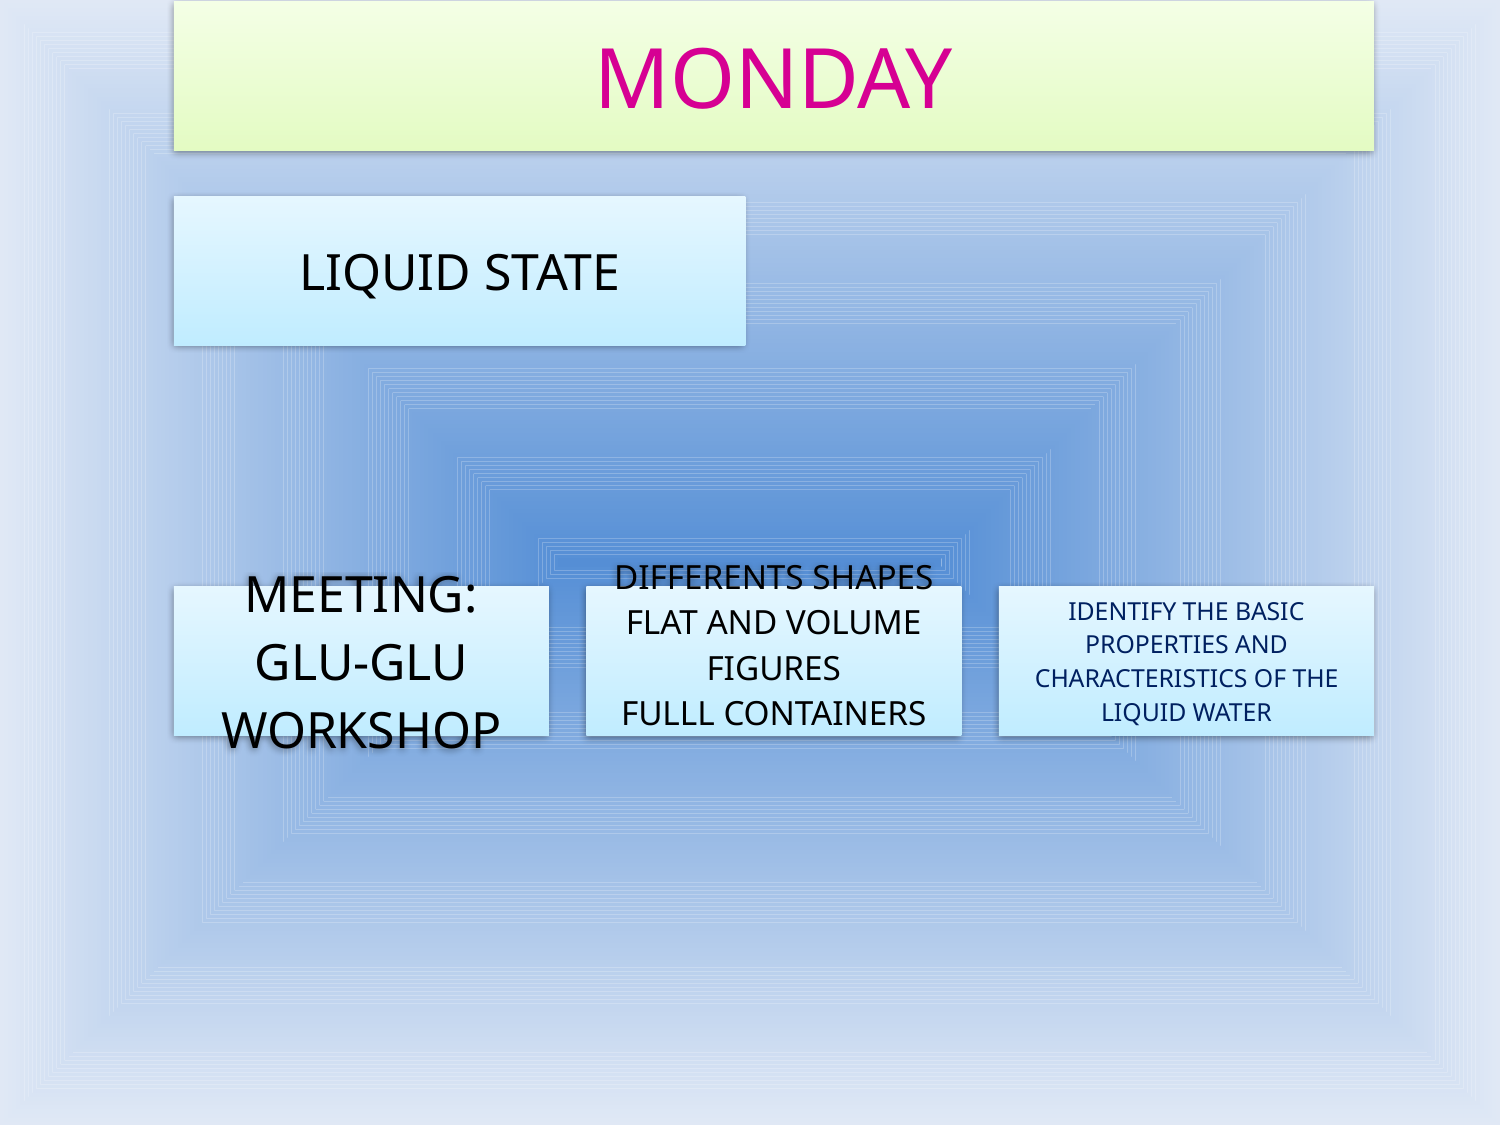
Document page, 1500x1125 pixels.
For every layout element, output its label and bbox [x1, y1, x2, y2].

list [23, 0, 1500, 1125]
